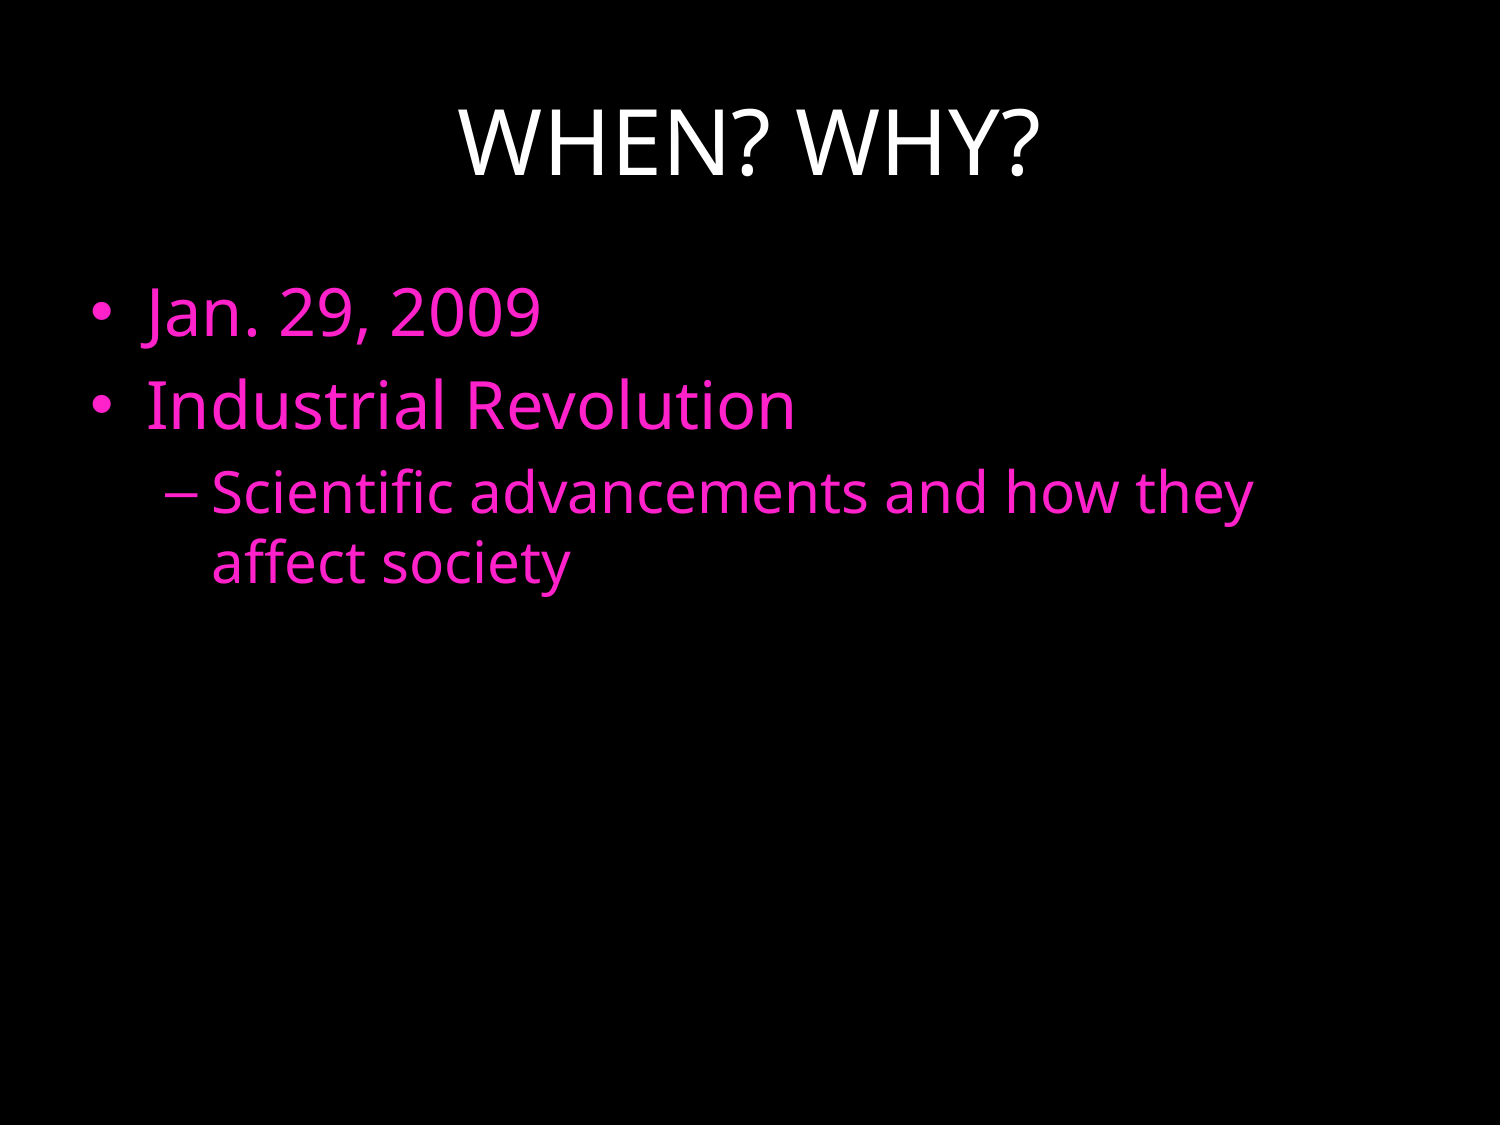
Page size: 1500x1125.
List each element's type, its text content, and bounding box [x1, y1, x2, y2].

list Jan. 29, 2009 Industrial Revolution Scientific advancements and how they affect society [75, 262, 1425, 1005]
title WHEN? WHY? [75, 45, 1425, 233]
